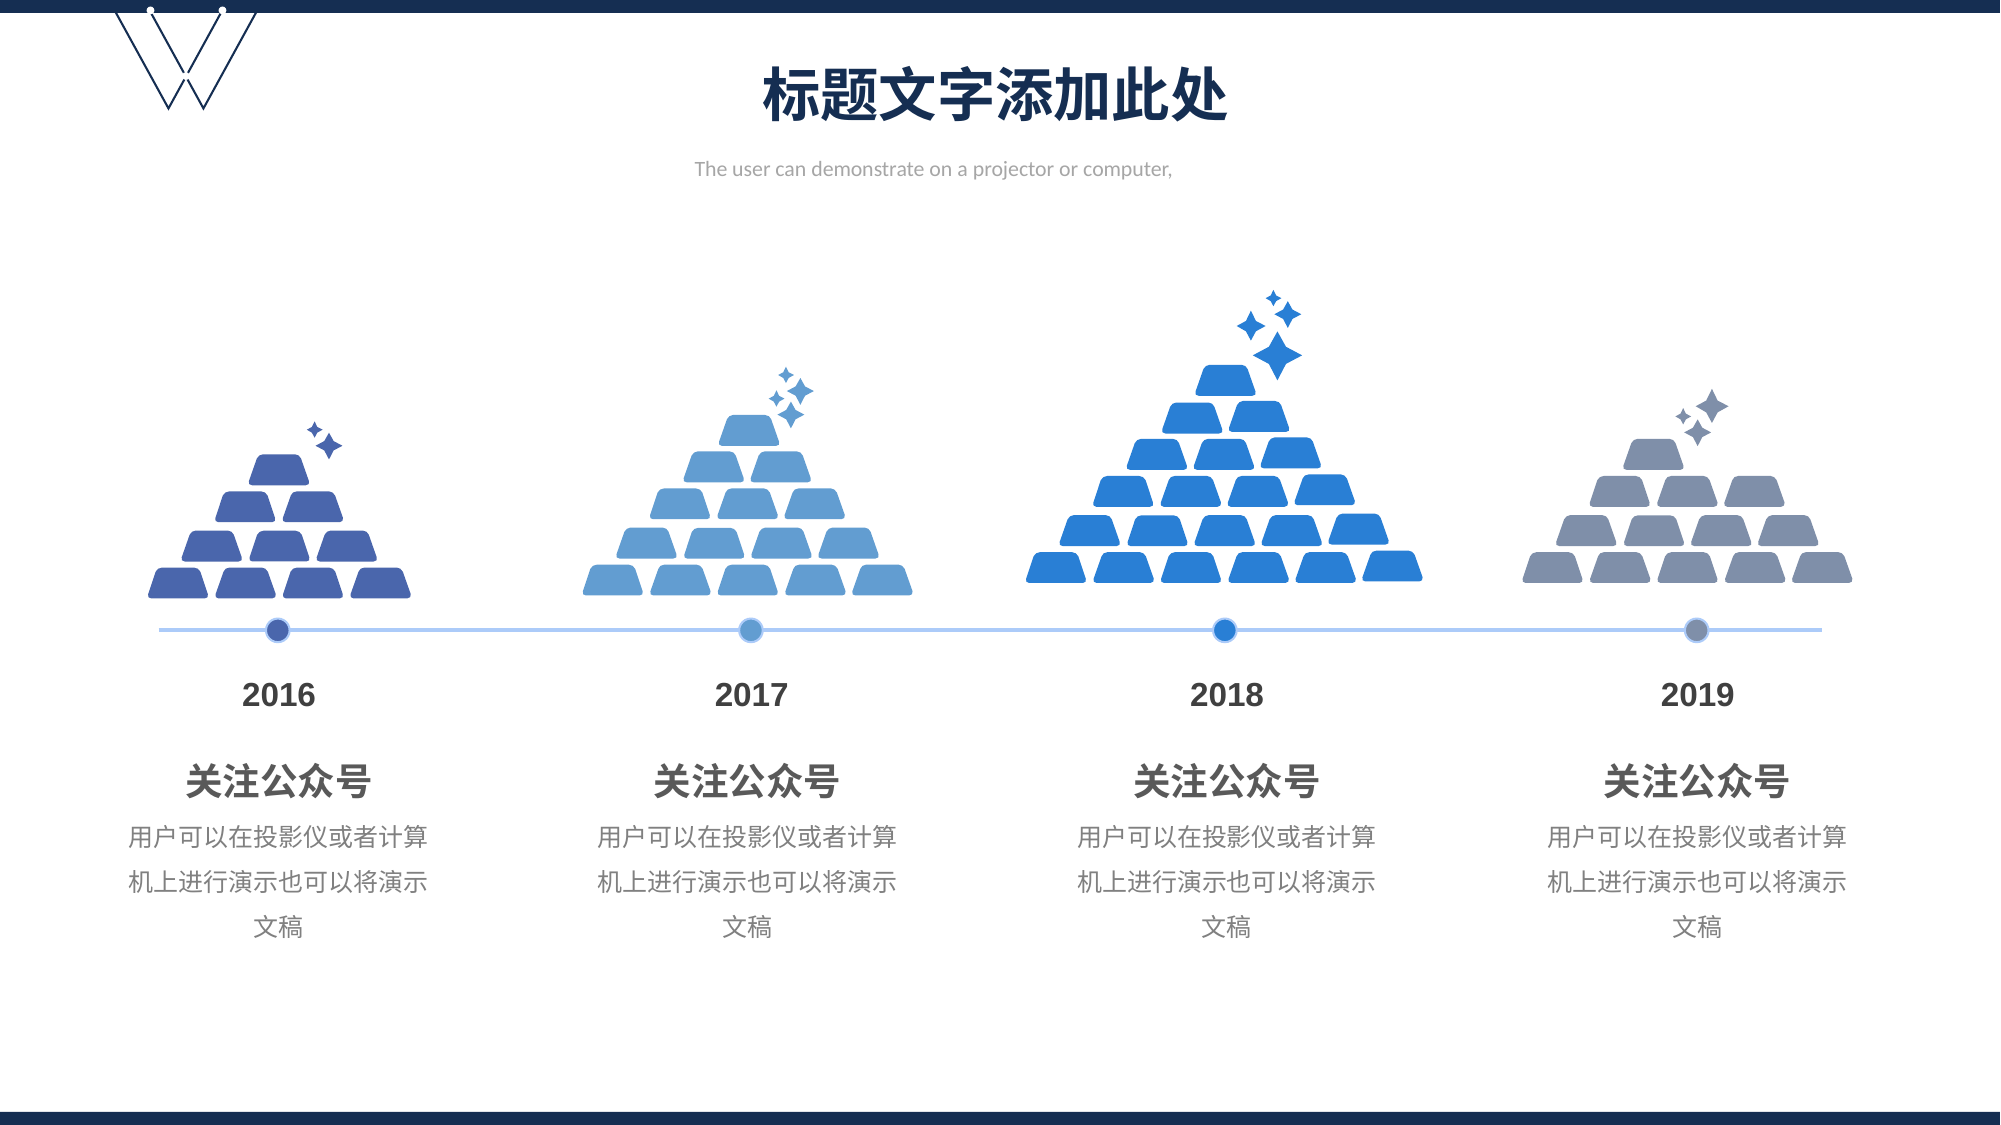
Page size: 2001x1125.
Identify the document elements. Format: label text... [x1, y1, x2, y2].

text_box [94, 741, 463, 946]
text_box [1513, 741, 1882, 946]
text_box 标题文字添加此处 [747, 41, 1253, 136]
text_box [147, 289, 1853, 722]
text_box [563, 741, 932, 946]
text_box The user can demonstrate on a projector or computer, [679, 143, 1320, 189]
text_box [1042, 741, 1411, 946]
